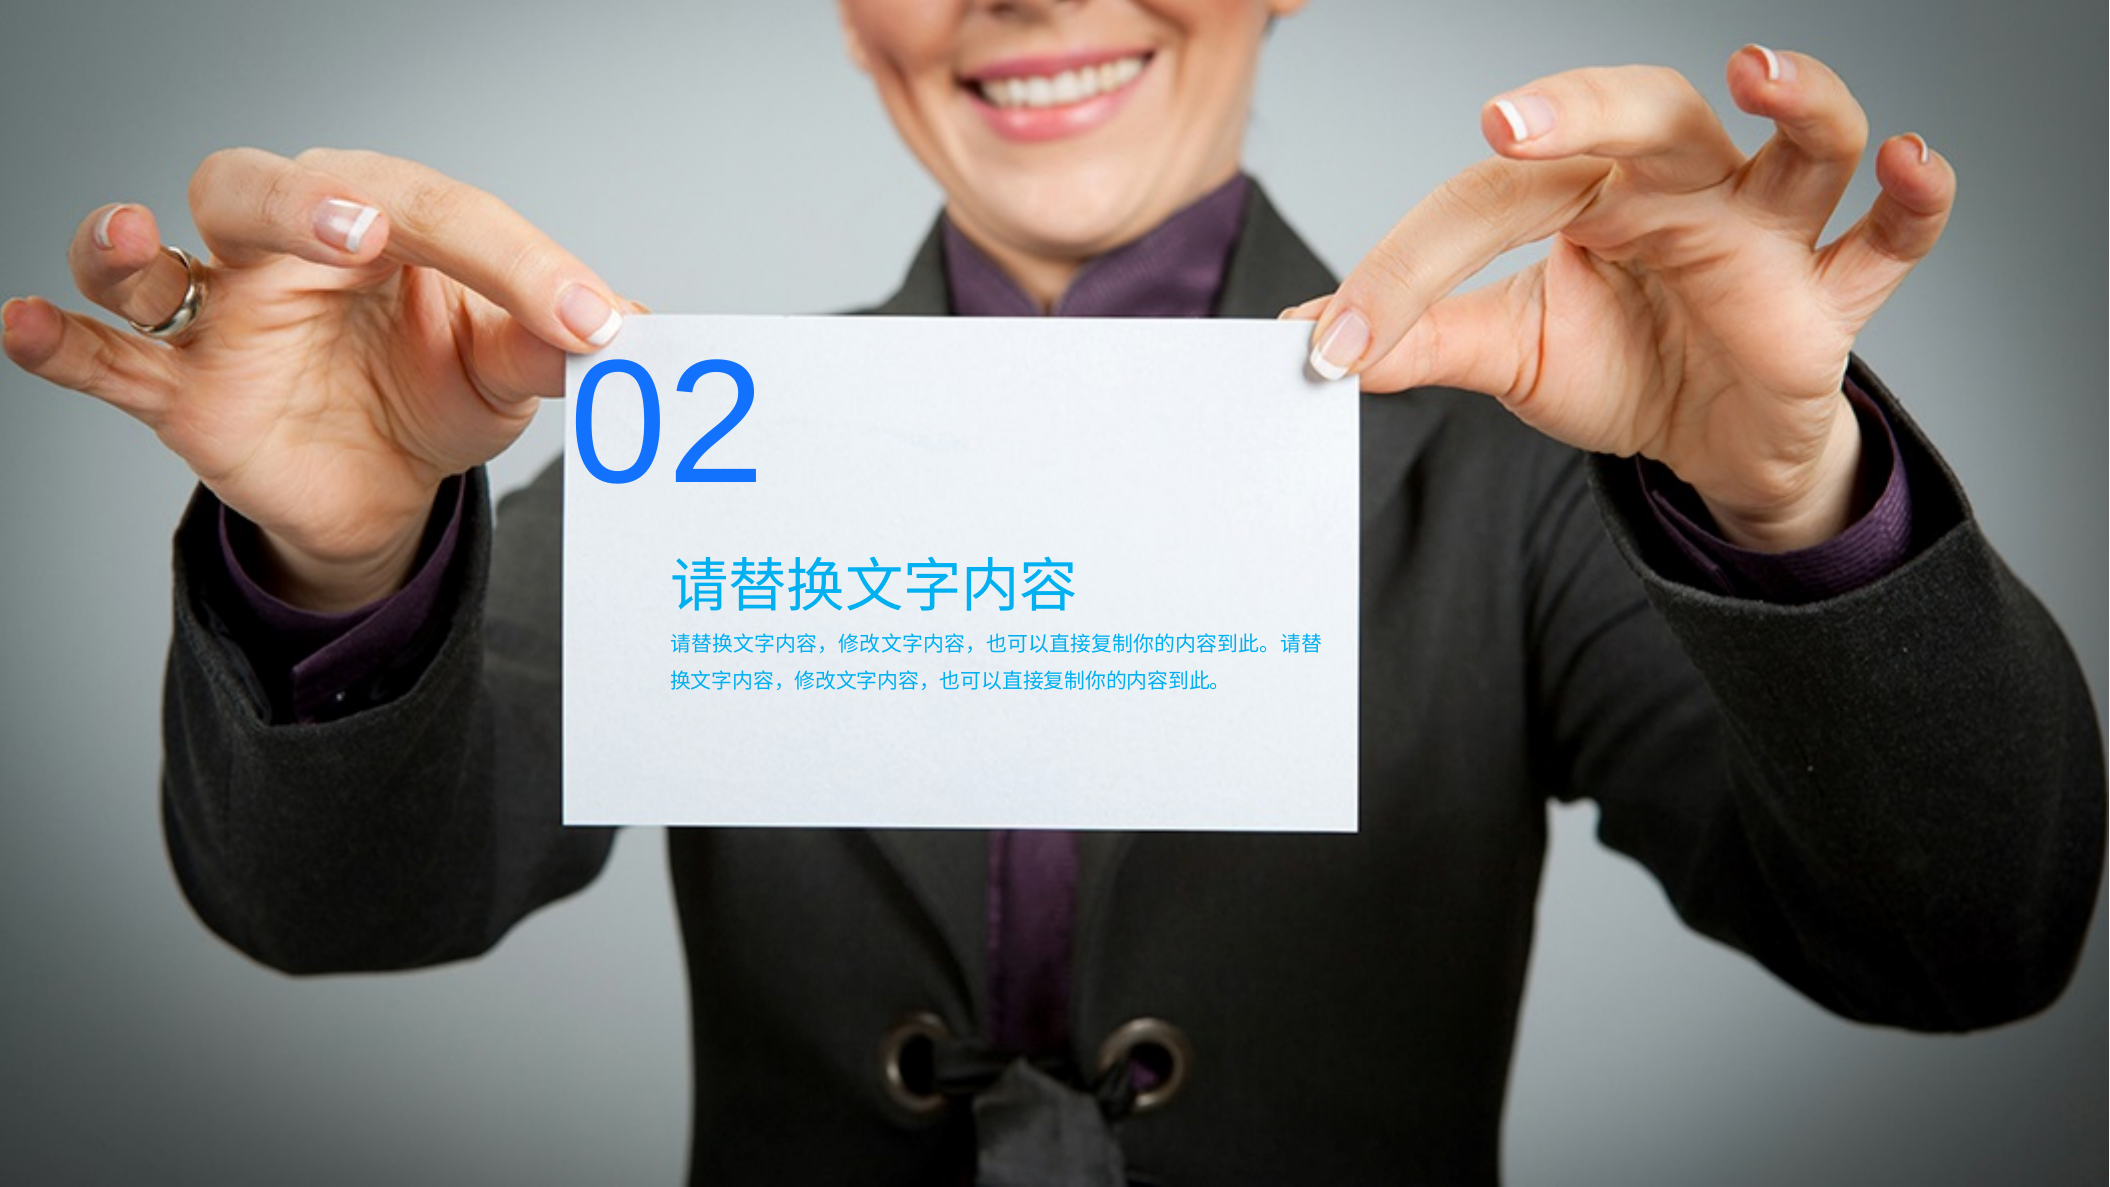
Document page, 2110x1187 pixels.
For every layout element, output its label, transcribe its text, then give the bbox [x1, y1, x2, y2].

text_box 请替换文字内容 [670, 527, 1139, 618]
text_box [0, 0, 2110, 1187]
text_box 请替换文字内容，修改文字内容，也可以直接复制你的内容到此。请替换文字内容，修改文字内容，也可以直接复制你的内容到此。 [670, 618, 1323, 693]
text_box 02 [523, 299, 812, 526]
